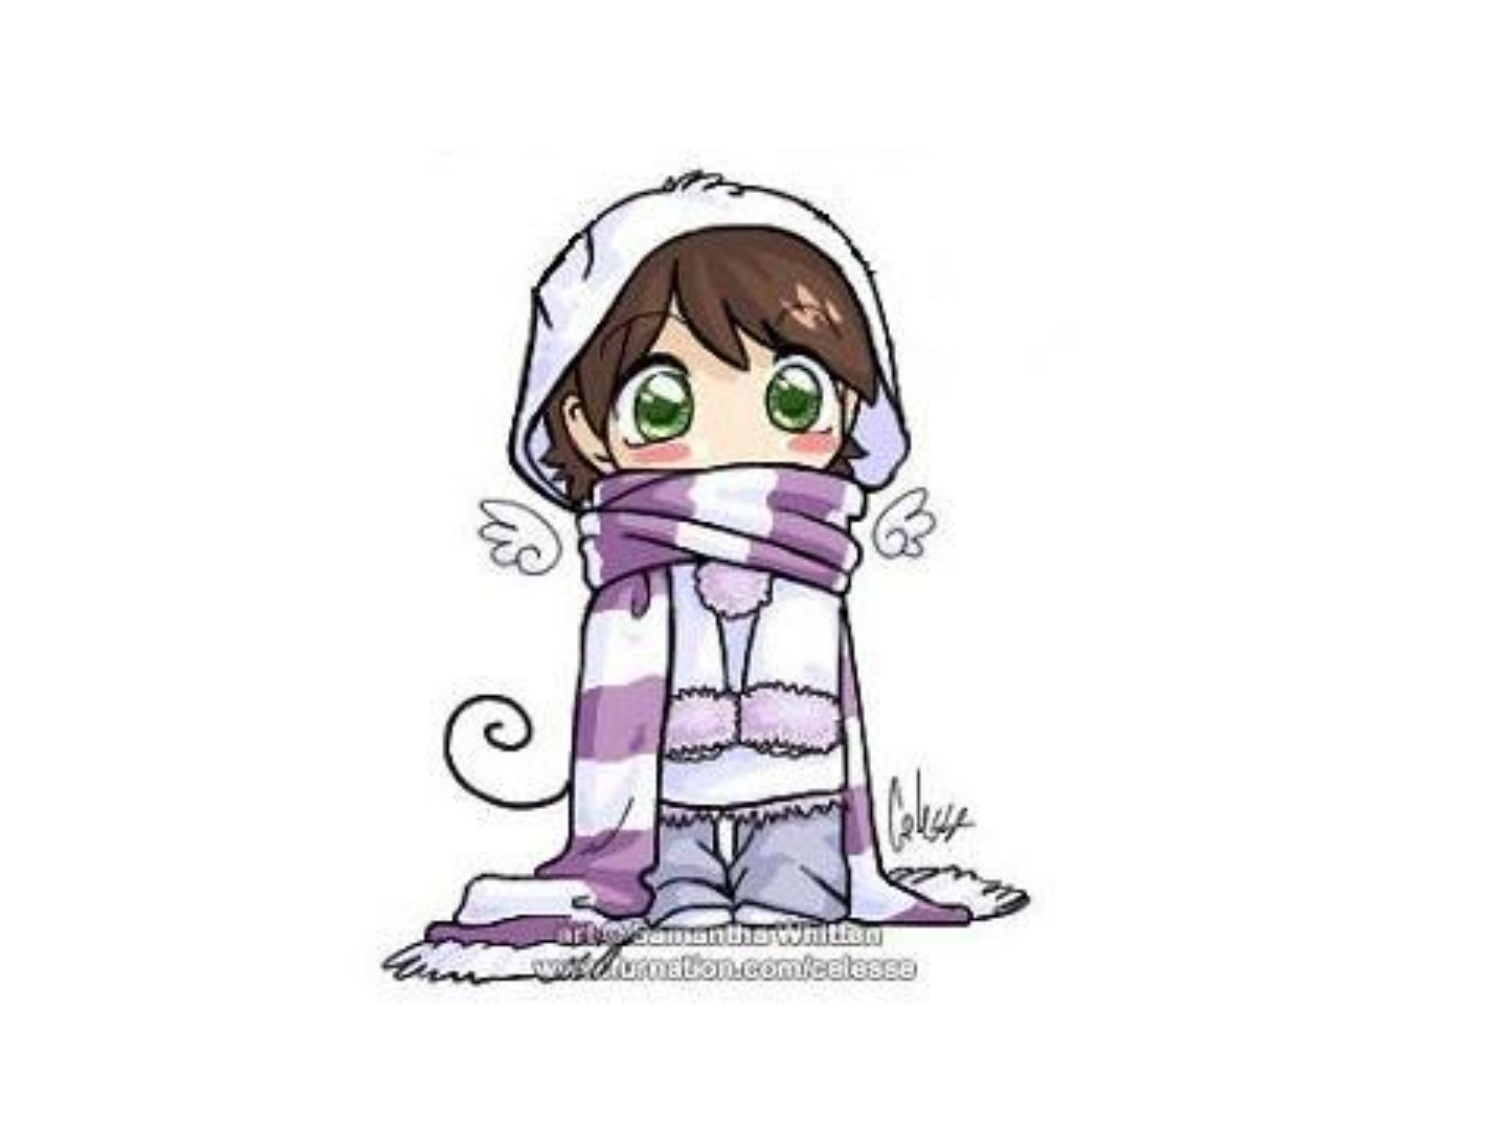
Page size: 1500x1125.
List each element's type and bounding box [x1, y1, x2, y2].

list [327, 149, 1076, 1007]
